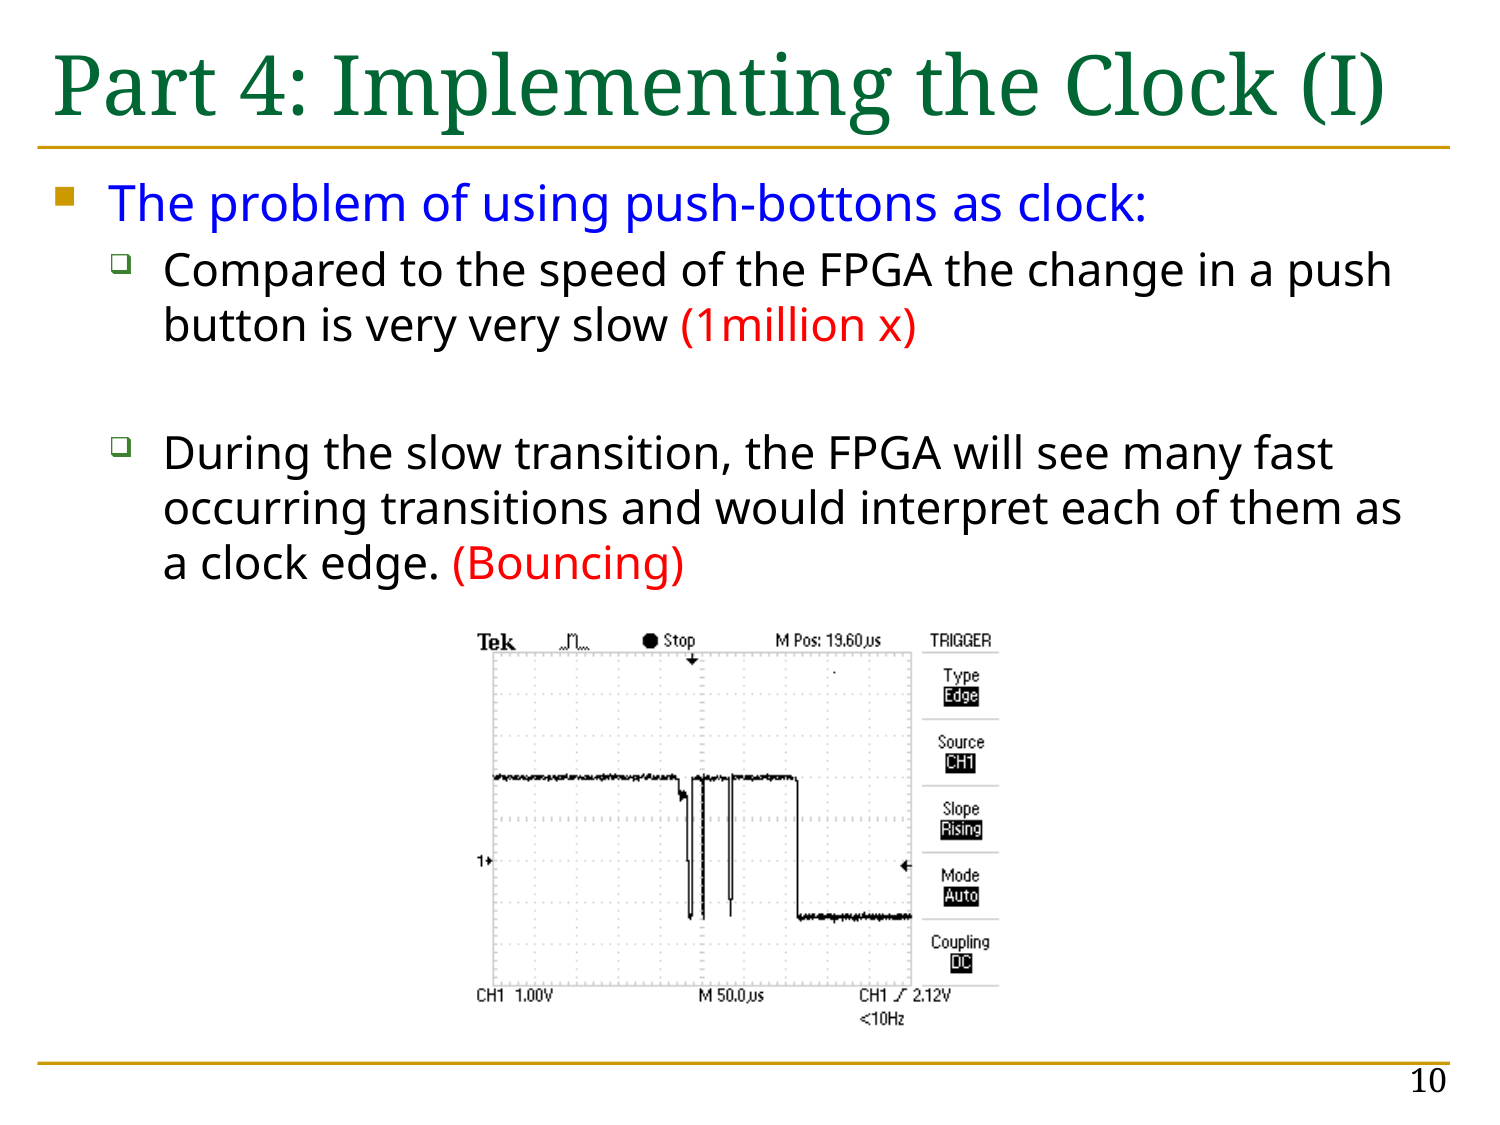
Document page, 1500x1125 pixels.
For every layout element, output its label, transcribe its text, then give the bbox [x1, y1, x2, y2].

title Part 4: Implementing the Clock (I) [37, 24, 1450, 163]
slide_number 10 [1111, 1036, 1462, 1112]
list The problem of using push-bottons as clock: Compared to the speed of the FPGA the change in a push button is very very slow (1million x) During the slow transition, the FPGA will see many fast occurring transitions and would interpret each of them as a clock edge. (Bouncing) [37, 163, 1450, 1016]
picture [476, 631, 1011, 1032]
